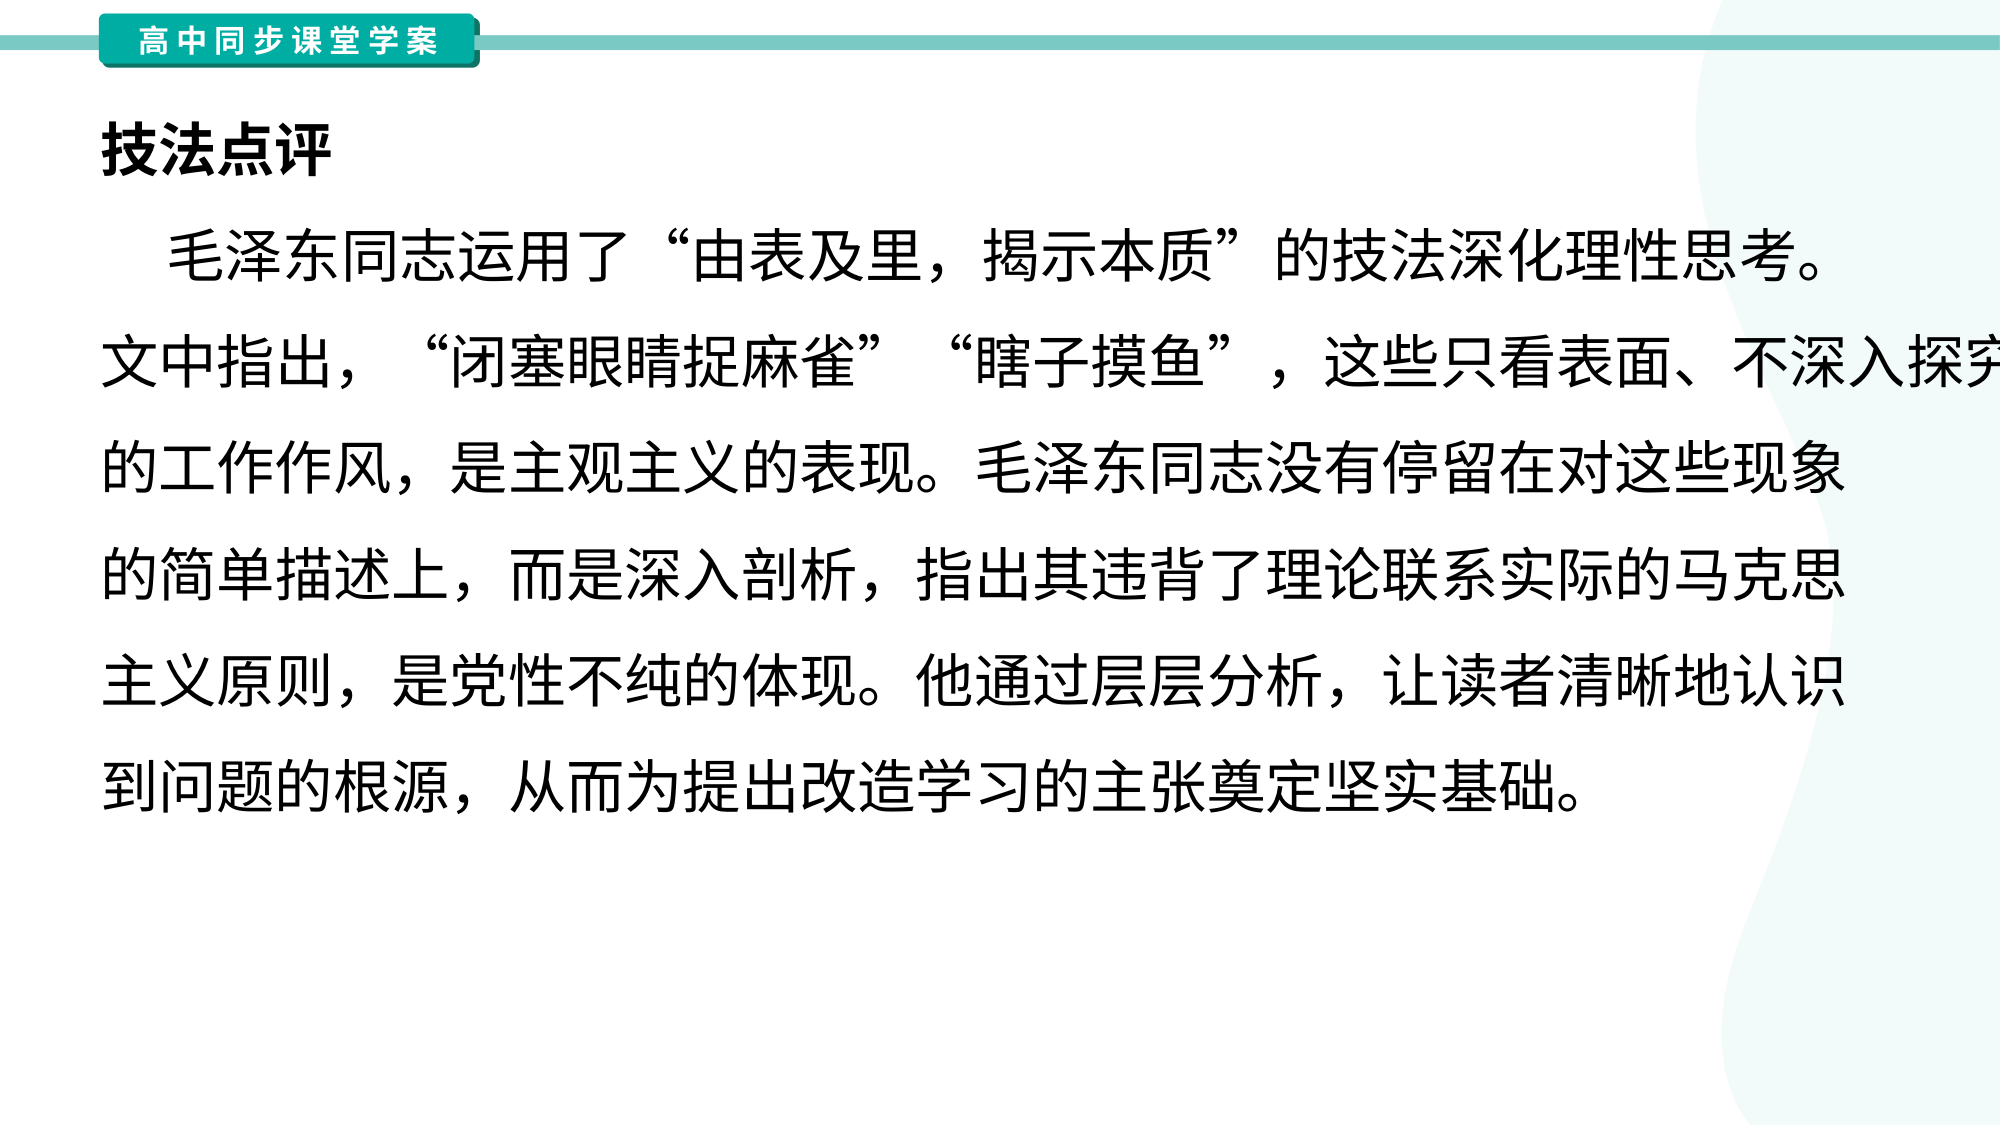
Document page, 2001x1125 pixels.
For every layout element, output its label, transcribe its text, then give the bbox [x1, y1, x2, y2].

text_box 技法点评 毛泽东同志运用了“由表及里，揭示本质”的技法深化理性思考。 文中指出，“闭塞眼睛捉麻雀”“瞎子摸鱼”，这些只看表面、不深入探究 的工作作风，是主观主义的表现。毛泽东同志没有停留在对这些现象 的简单描述上，而是深入剖析，指出其违背了理论联系实际的马克思 主义原则，是党性不纯的体现。他通过层层分析，让读者清晰地认识 到问题的根源，从而为提出改造学习的主张奠定坚实基础。 [100, 76, 1899, 821]
picture [0, 0, 2000, 1125]
